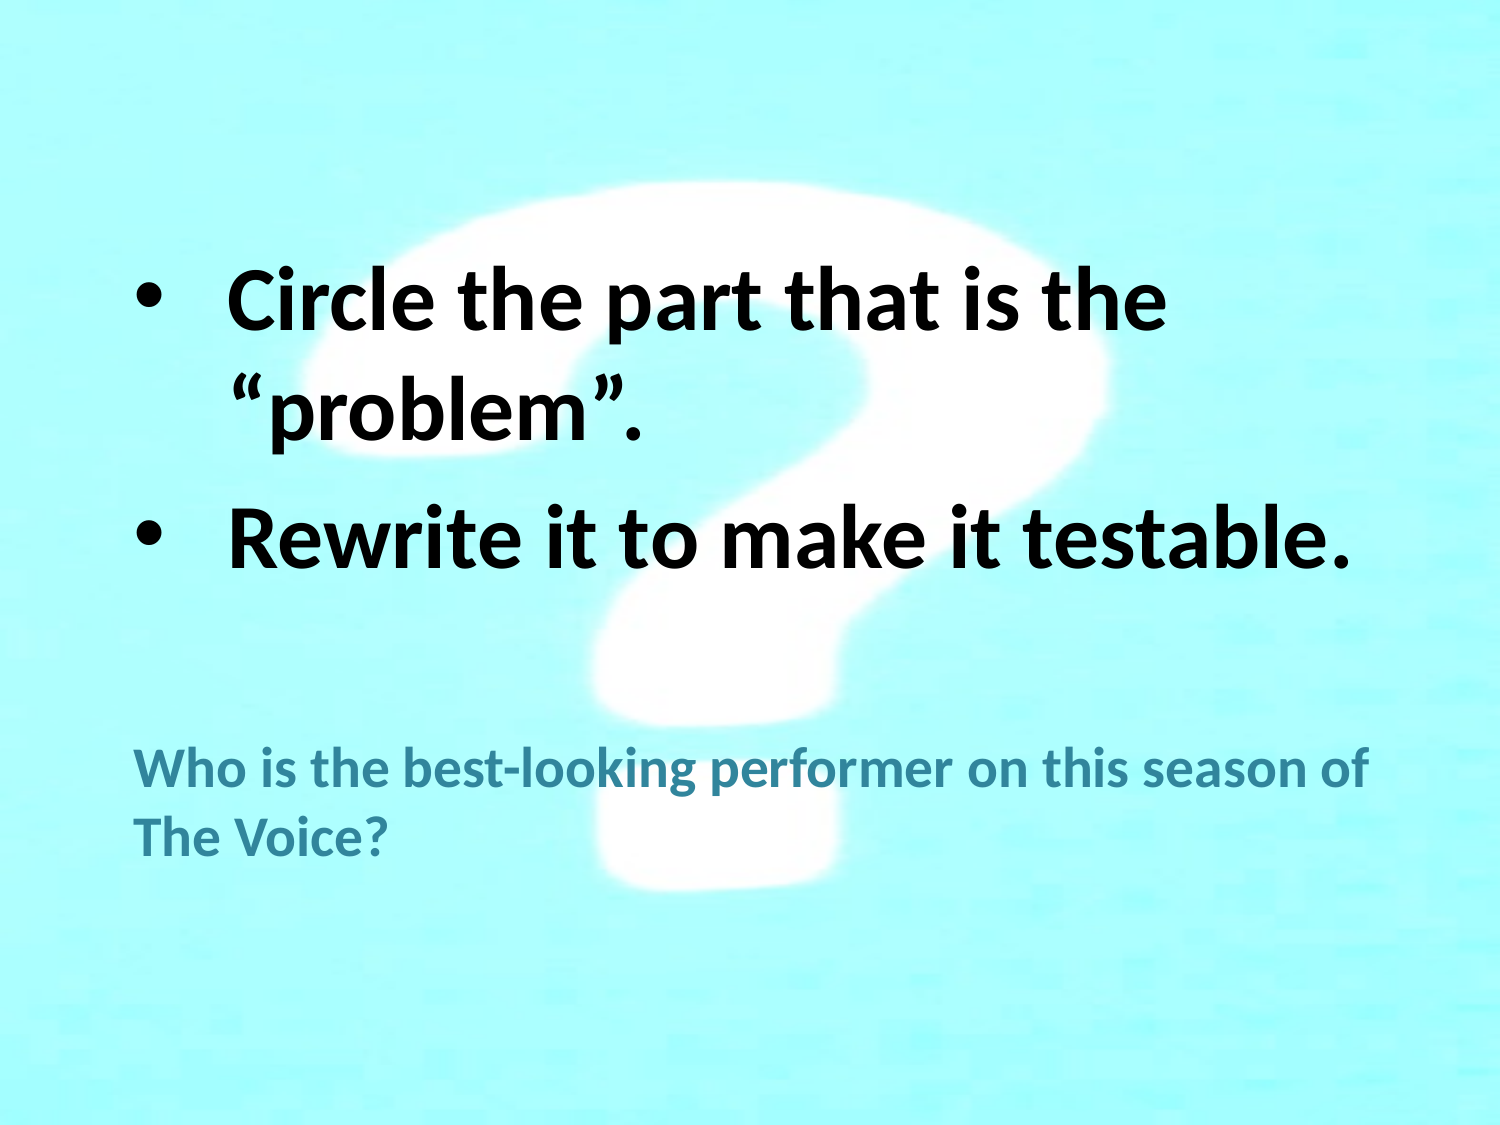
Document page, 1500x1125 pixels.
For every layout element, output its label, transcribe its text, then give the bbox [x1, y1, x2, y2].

list Circle the part that is the “problem”. Rewrite it to make it testable. [118, 476, 1394, 723]
title Who is the best-looking performer on this season of The Voice? [118, 723, 1394, 947]
picture [0, 0, 1500, 1125]
